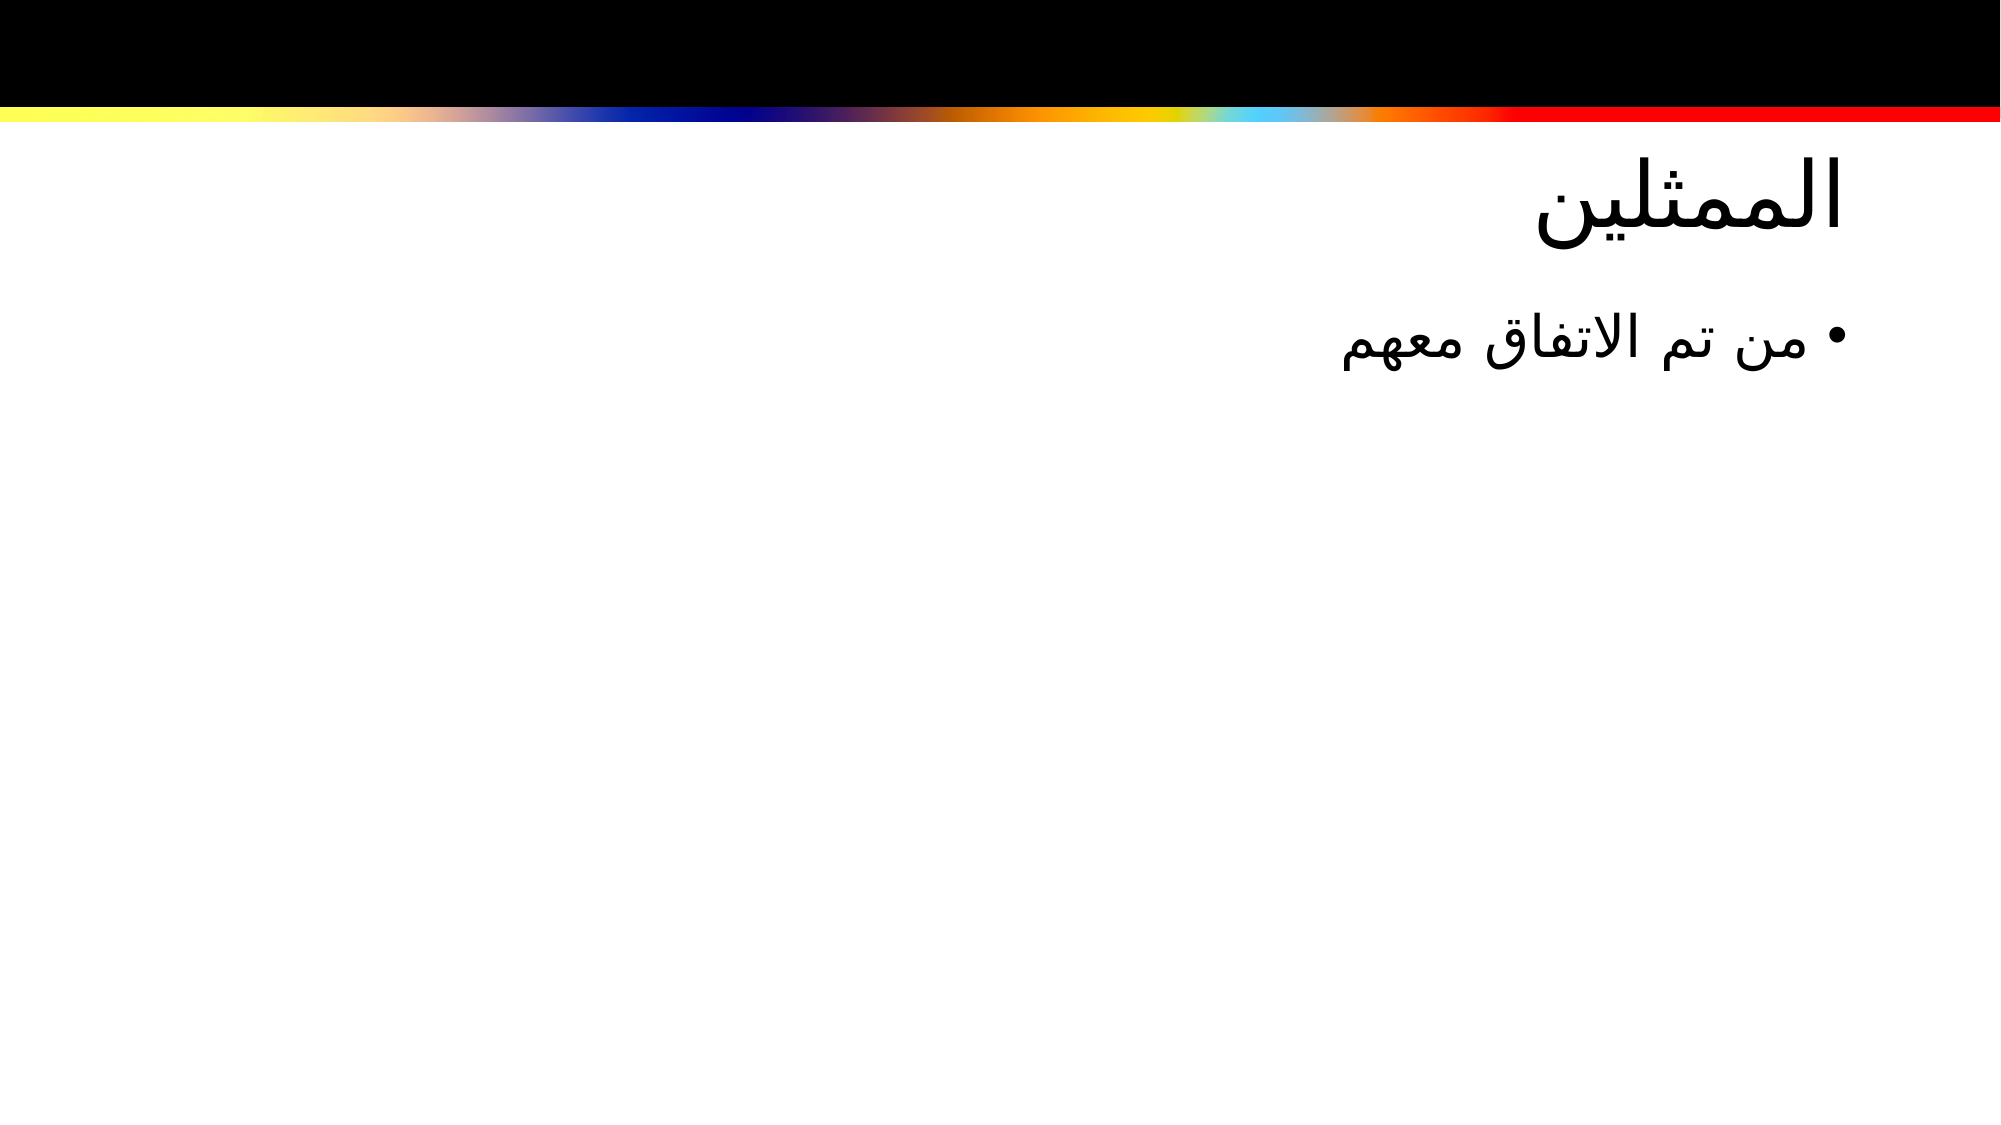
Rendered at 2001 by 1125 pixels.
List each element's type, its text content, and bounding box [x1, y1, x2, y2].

picture [0, 107, 2001, 122]
list من تم الاتفاق معهم [137, 299, 1863, 1014]
title الممثلين [137, 141, 1863, 299]
